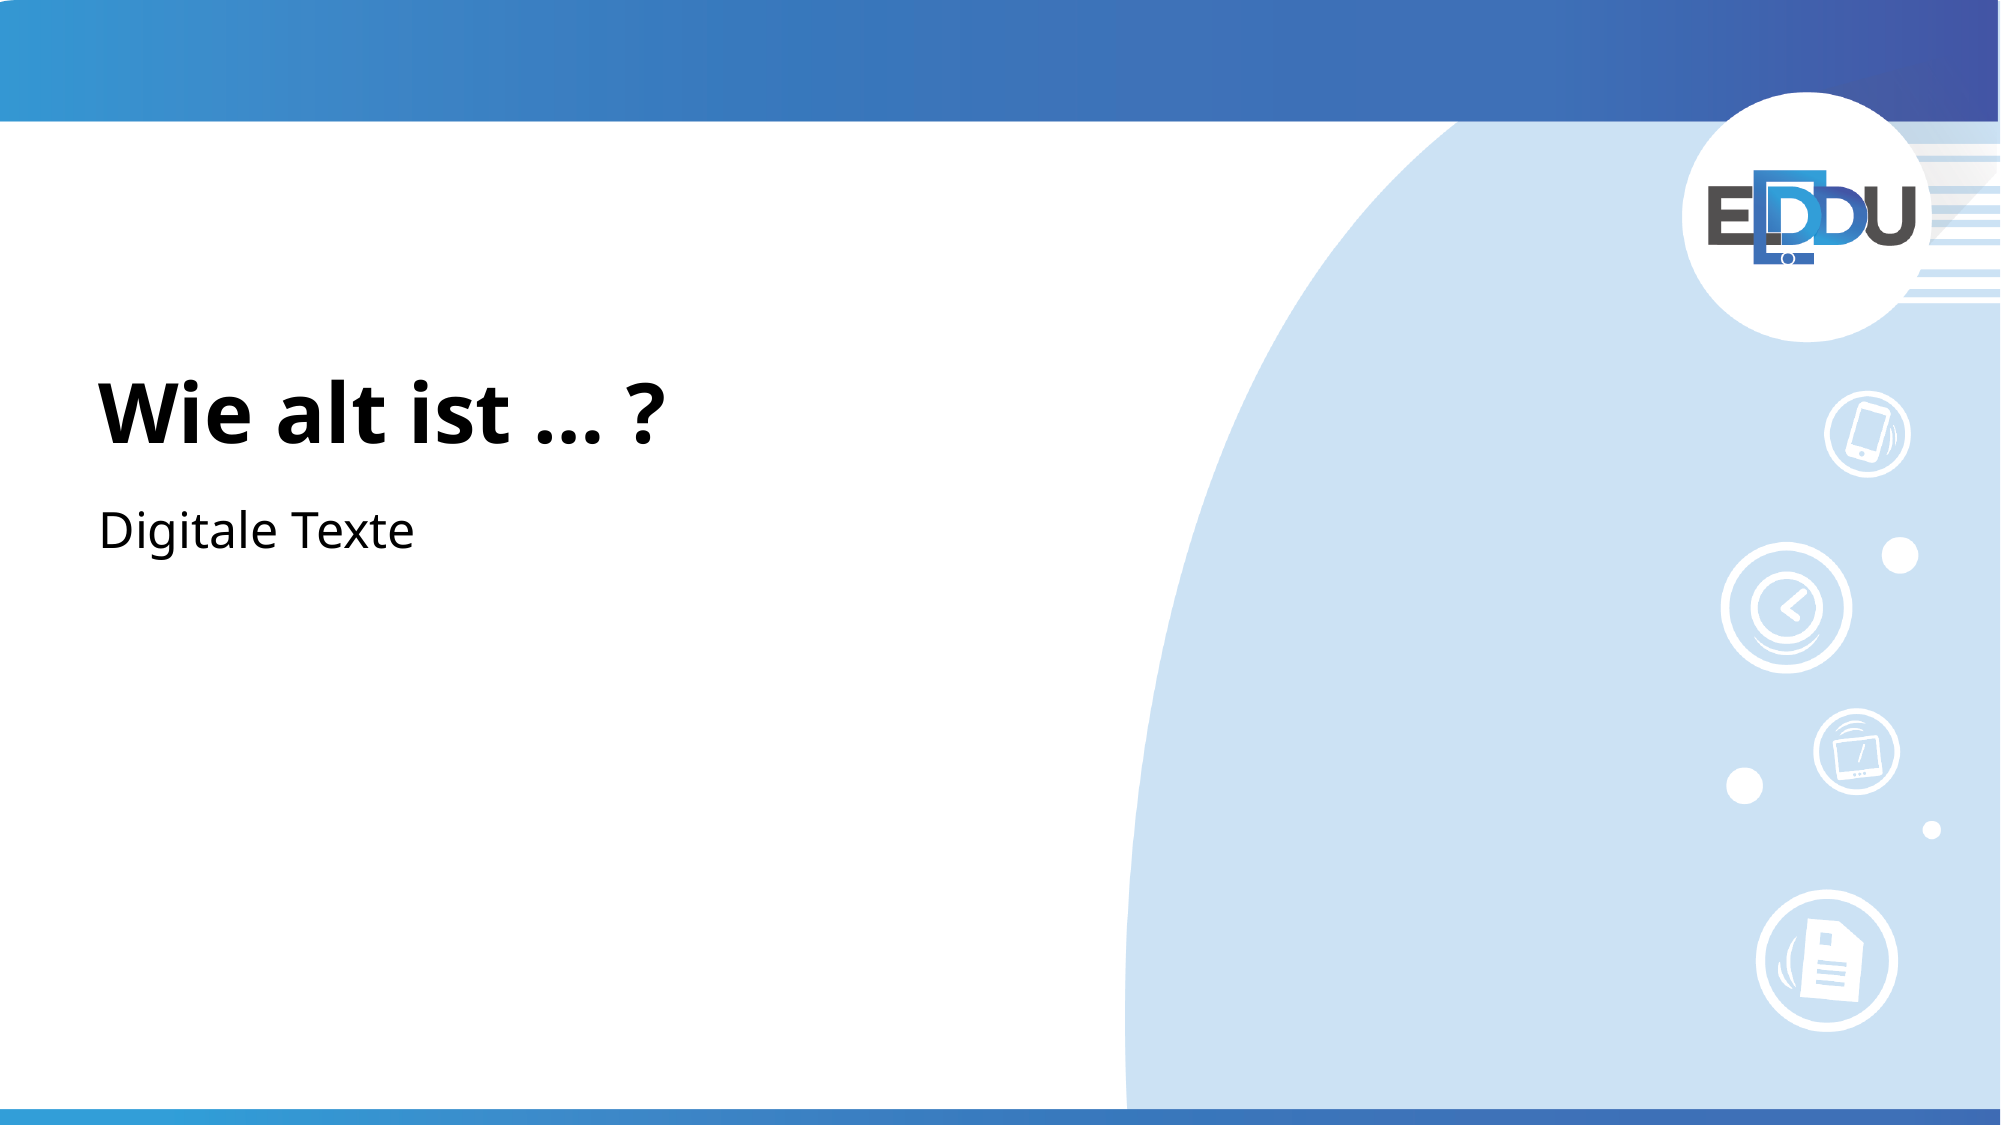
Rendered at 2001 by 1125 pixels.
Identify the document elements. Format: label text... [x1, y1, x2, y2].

subtitle Digitale Texte [83, 498, 1584, 661]
title Wie alt ist … ? [83, 195, 1584, 470]
picture [0, 0, 2001, 1125]
